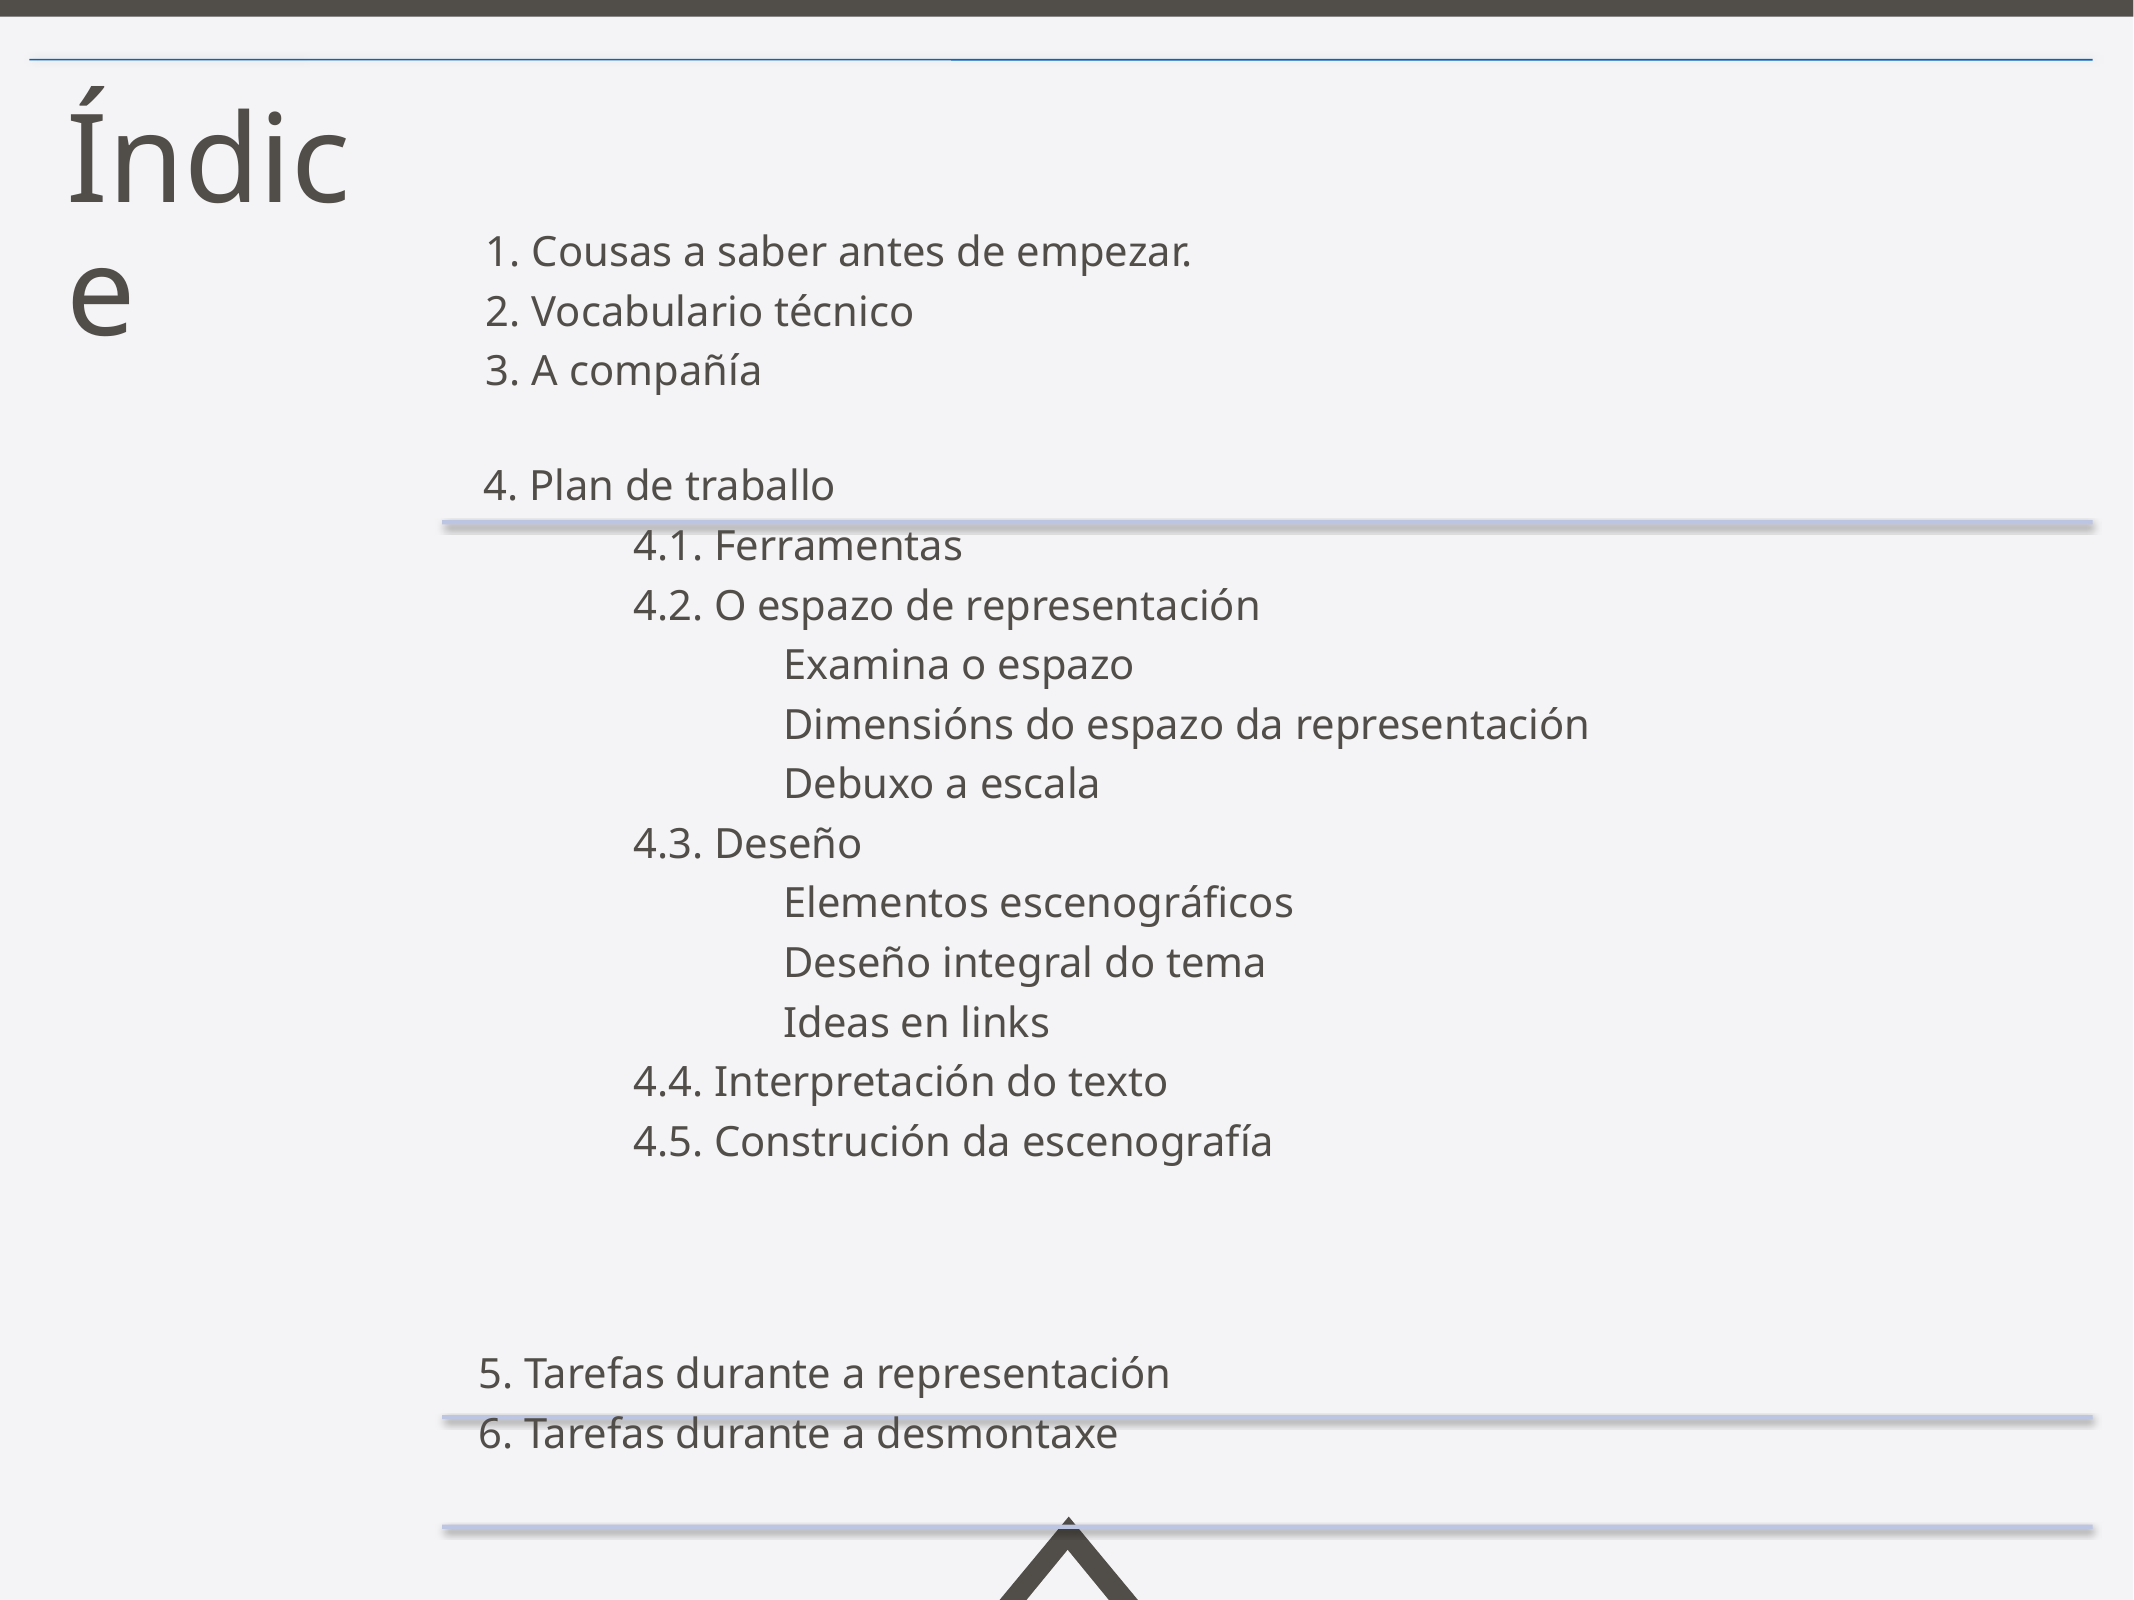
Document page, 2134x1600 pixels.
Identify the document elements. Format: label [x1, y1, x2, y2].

text_box [29, 58, 2093, 1567]
